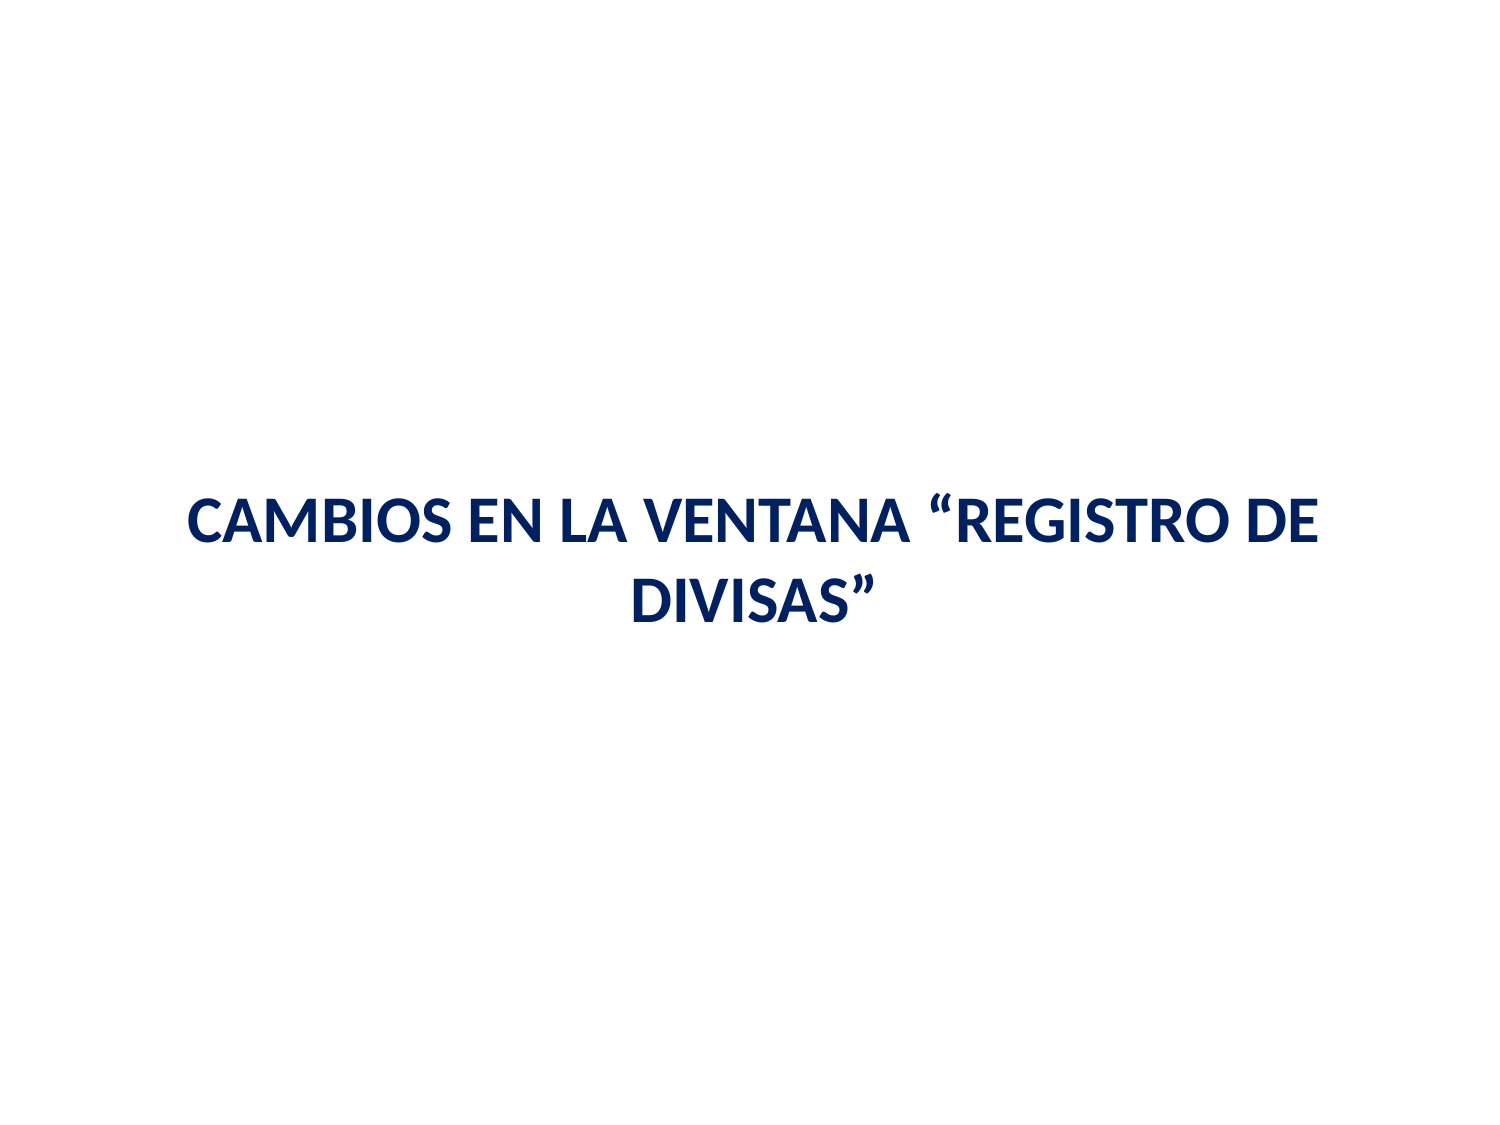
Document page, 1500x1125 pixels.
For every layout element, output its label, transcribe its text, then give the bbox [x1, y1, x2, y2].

text_box CAMBIOS EN LA VENTANA “REGISTRO DE DIVISAS” [147, 468, 1362, 644]
